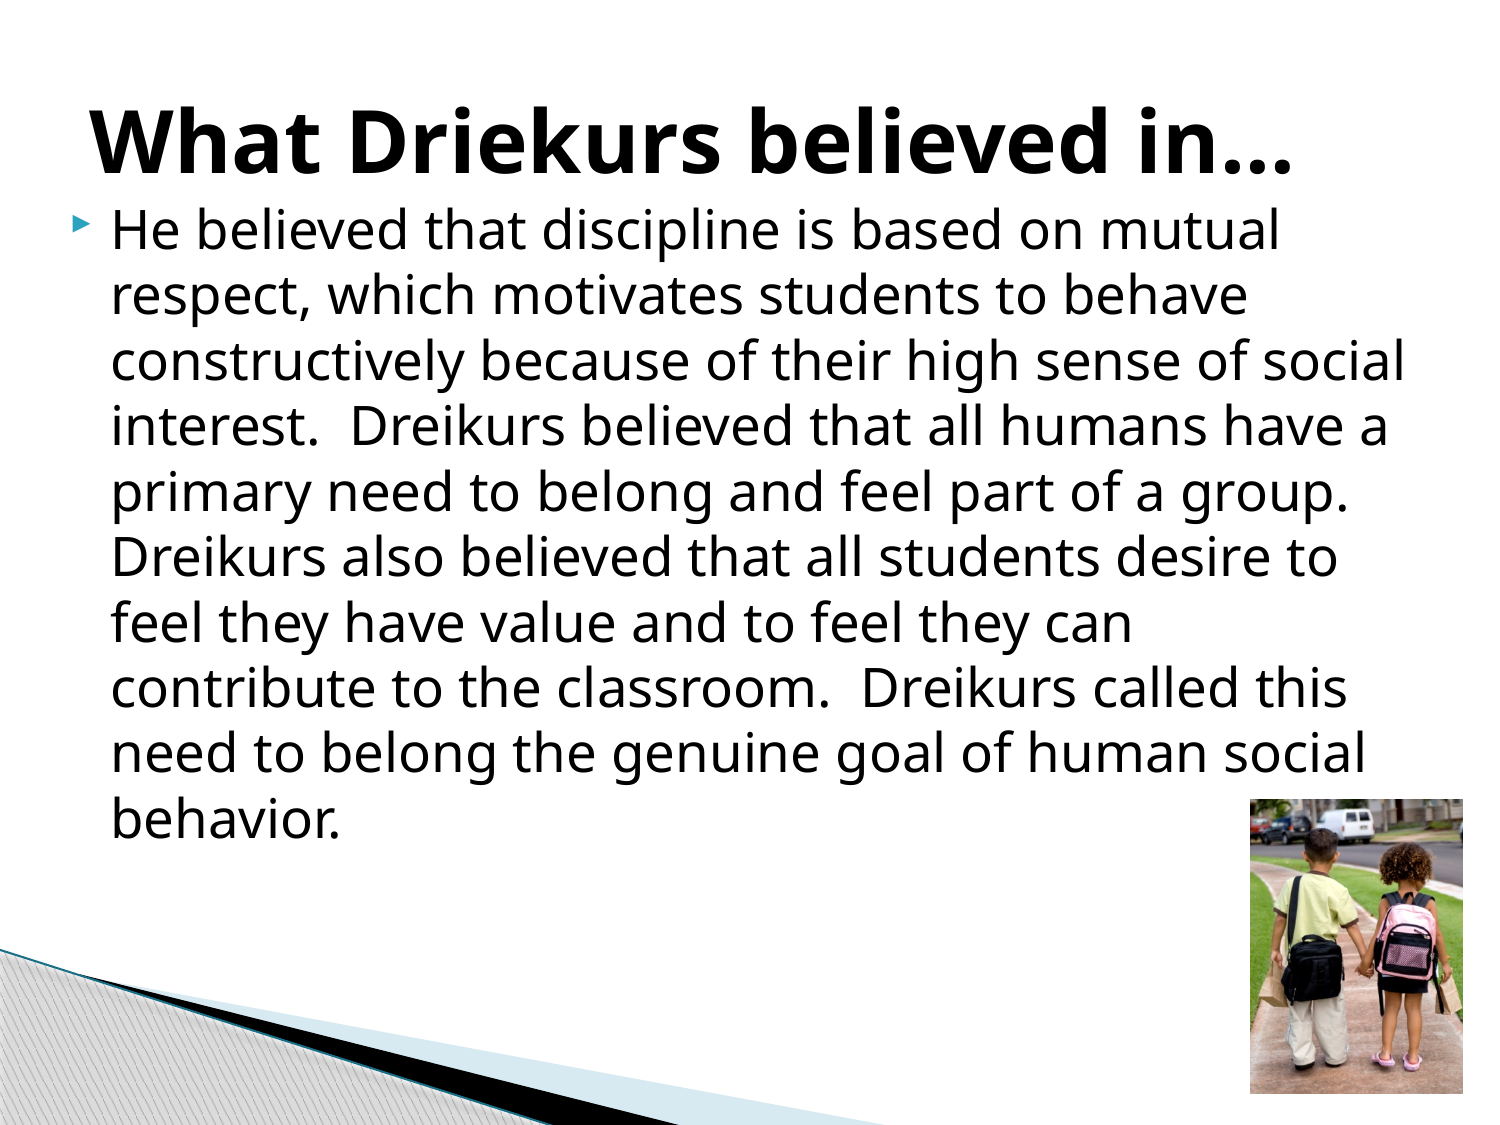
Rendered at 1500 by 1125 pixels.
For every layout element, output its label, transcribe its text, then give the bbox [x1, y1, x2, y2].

title What Driekurs believed in… [75, 45, 1425, 233]
picture [1249, 799, 1463, 1094]
list He believed that discipline is based on mutual respect, which motivates students to behave constructively because of their high sense of social interest. Dreikurs believed that all humans have a primary need to belong and feel part of a group. Dreikurs also believed that all students desire to feel they have value and to feel they can contribute to the classroom. Dreikurs called this need to belong the genuine goal of human social behavior. [37, 187, 1425, 936]
